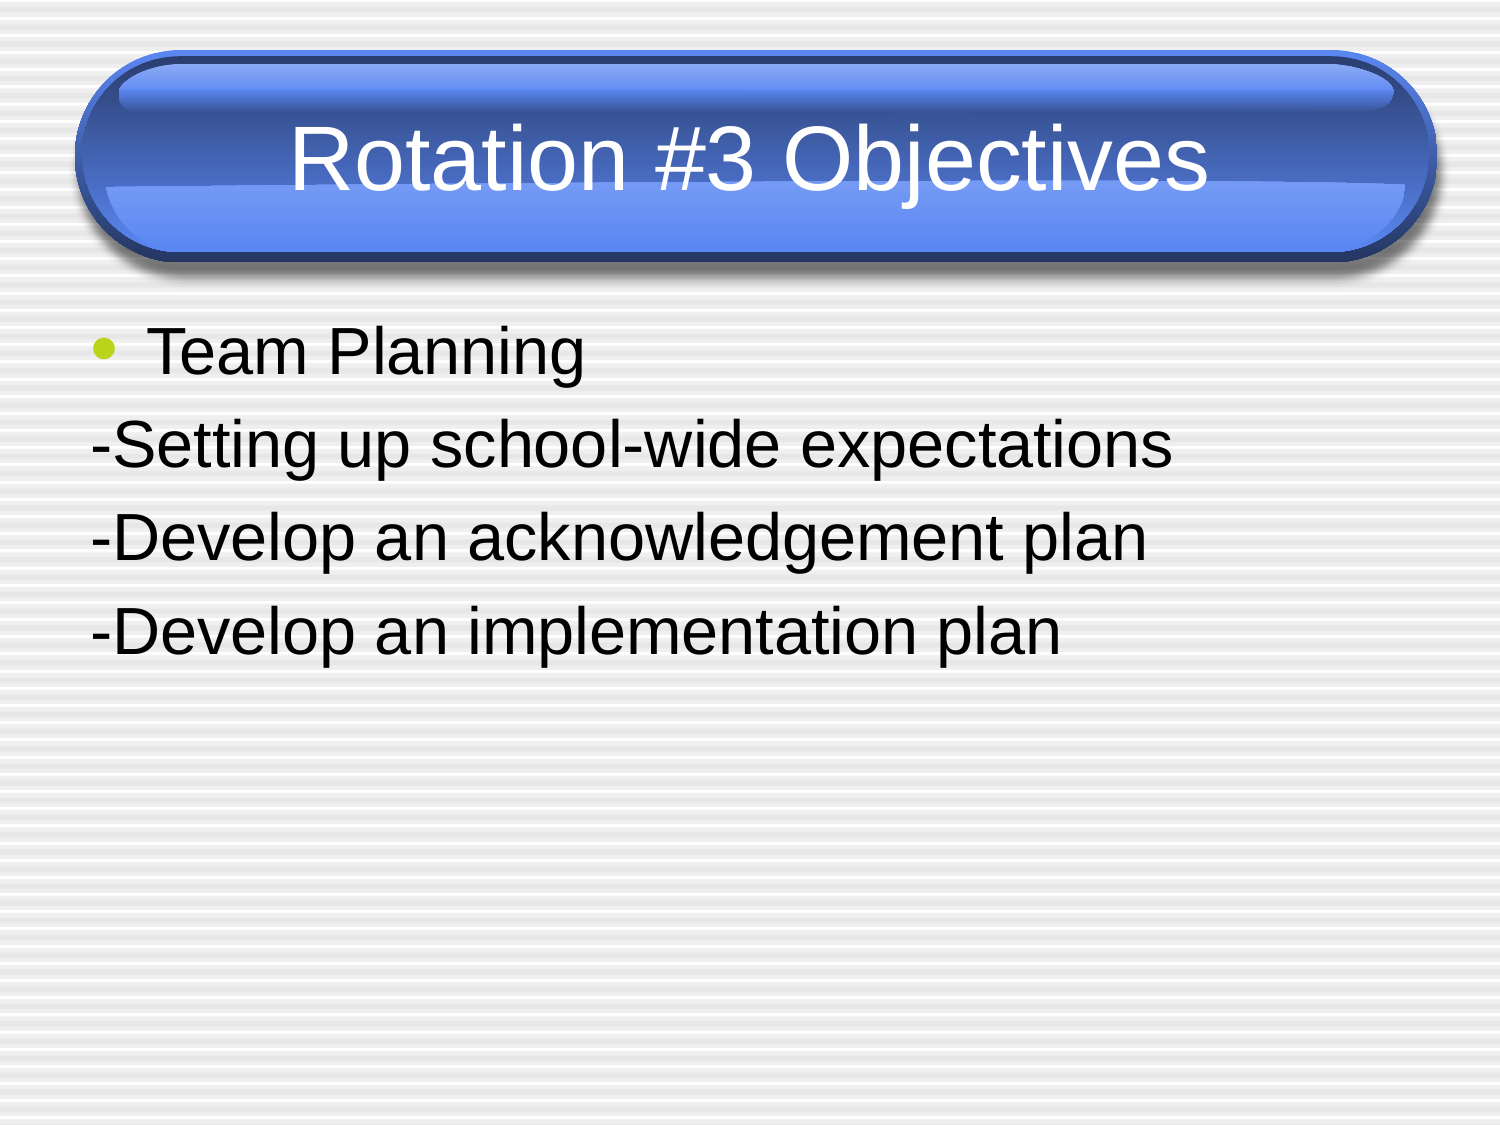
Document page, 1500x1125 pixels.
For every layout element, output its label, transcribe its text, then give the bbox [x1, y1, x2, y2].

title Rotation #3 Objectives [112, 60, 1388, 249]
picture [0, 0, 1500, 1125]
list Team Planning -Setting up school-wide expectations -Develop an acknowledgement plan -Develop an implementation plan [74, 299, 1500, 1001]
